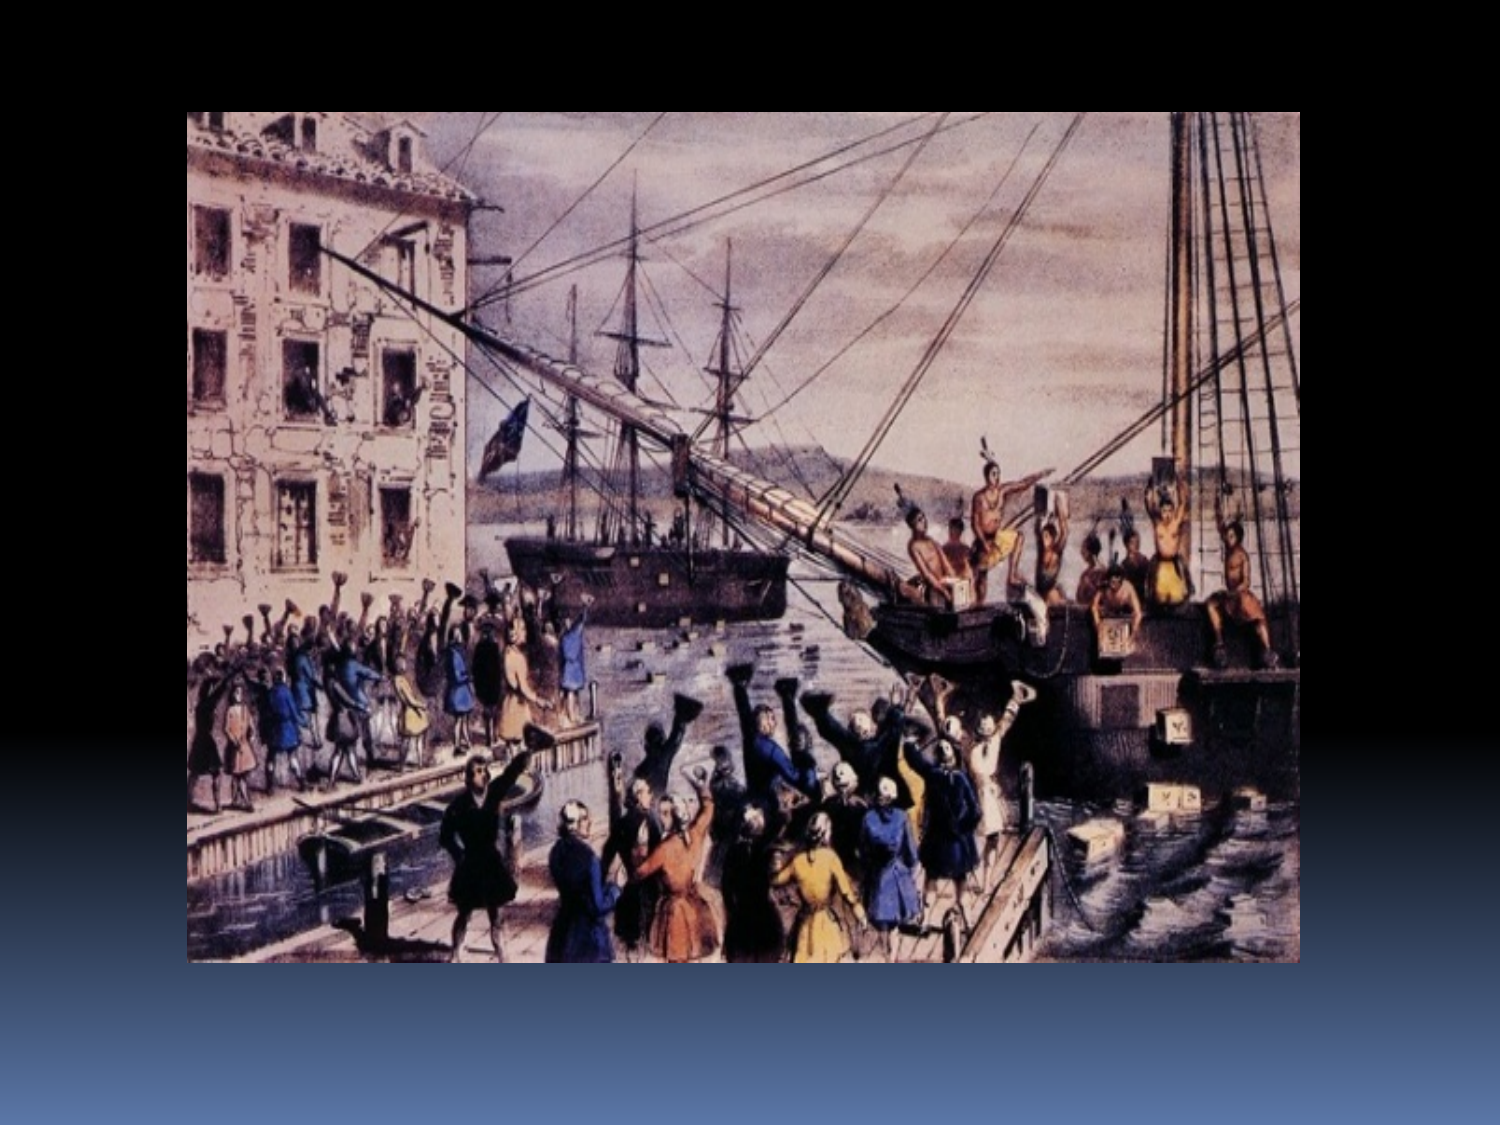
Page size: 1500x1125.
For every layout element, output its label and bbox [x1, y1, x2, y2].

picture [186, 112, 1301, 963]
